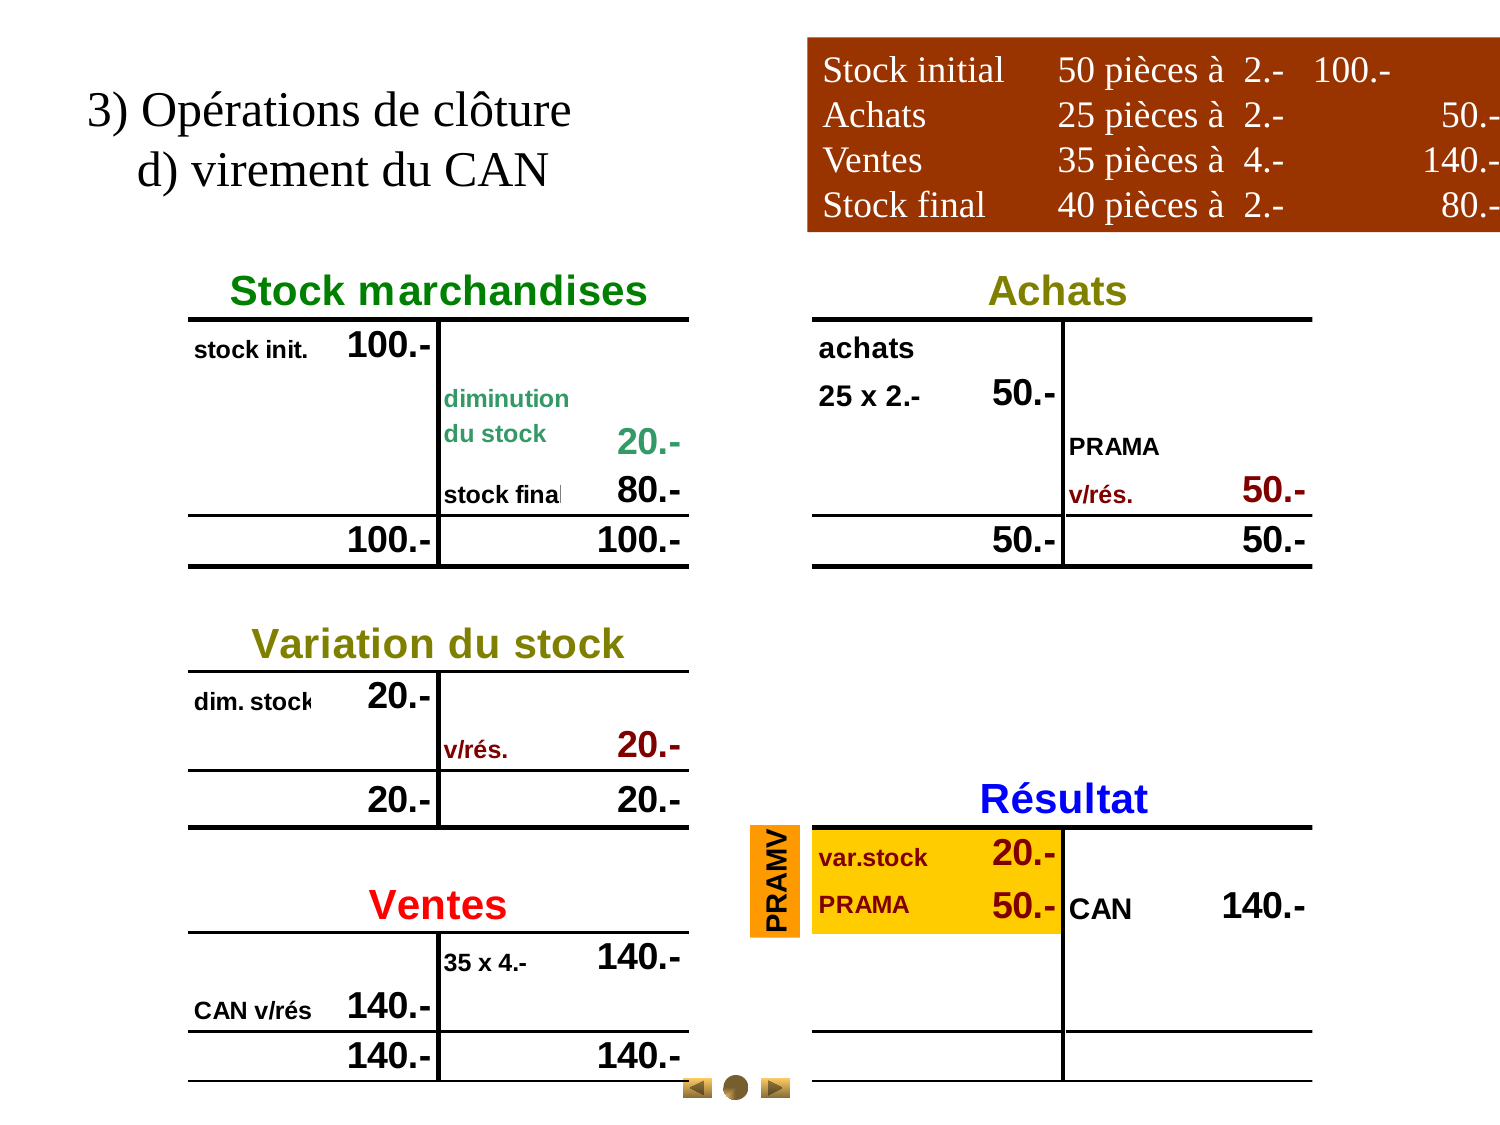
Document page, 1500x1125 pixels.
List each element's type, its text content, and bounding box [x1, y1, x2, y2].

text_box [187, 262, 1314, 1083]
text_box Stock initial 50 pièces à 2.- 100.- Achats 25 pièces à 2.- 50.- Ventes 35 pièces à 4.- 140.- Stock final 40 pièces à 2.- 80.- [807, 37, 1500, 233]
text_box 3) Opérations de clôture d) virement du CAN [72, 69, 588, 204]
